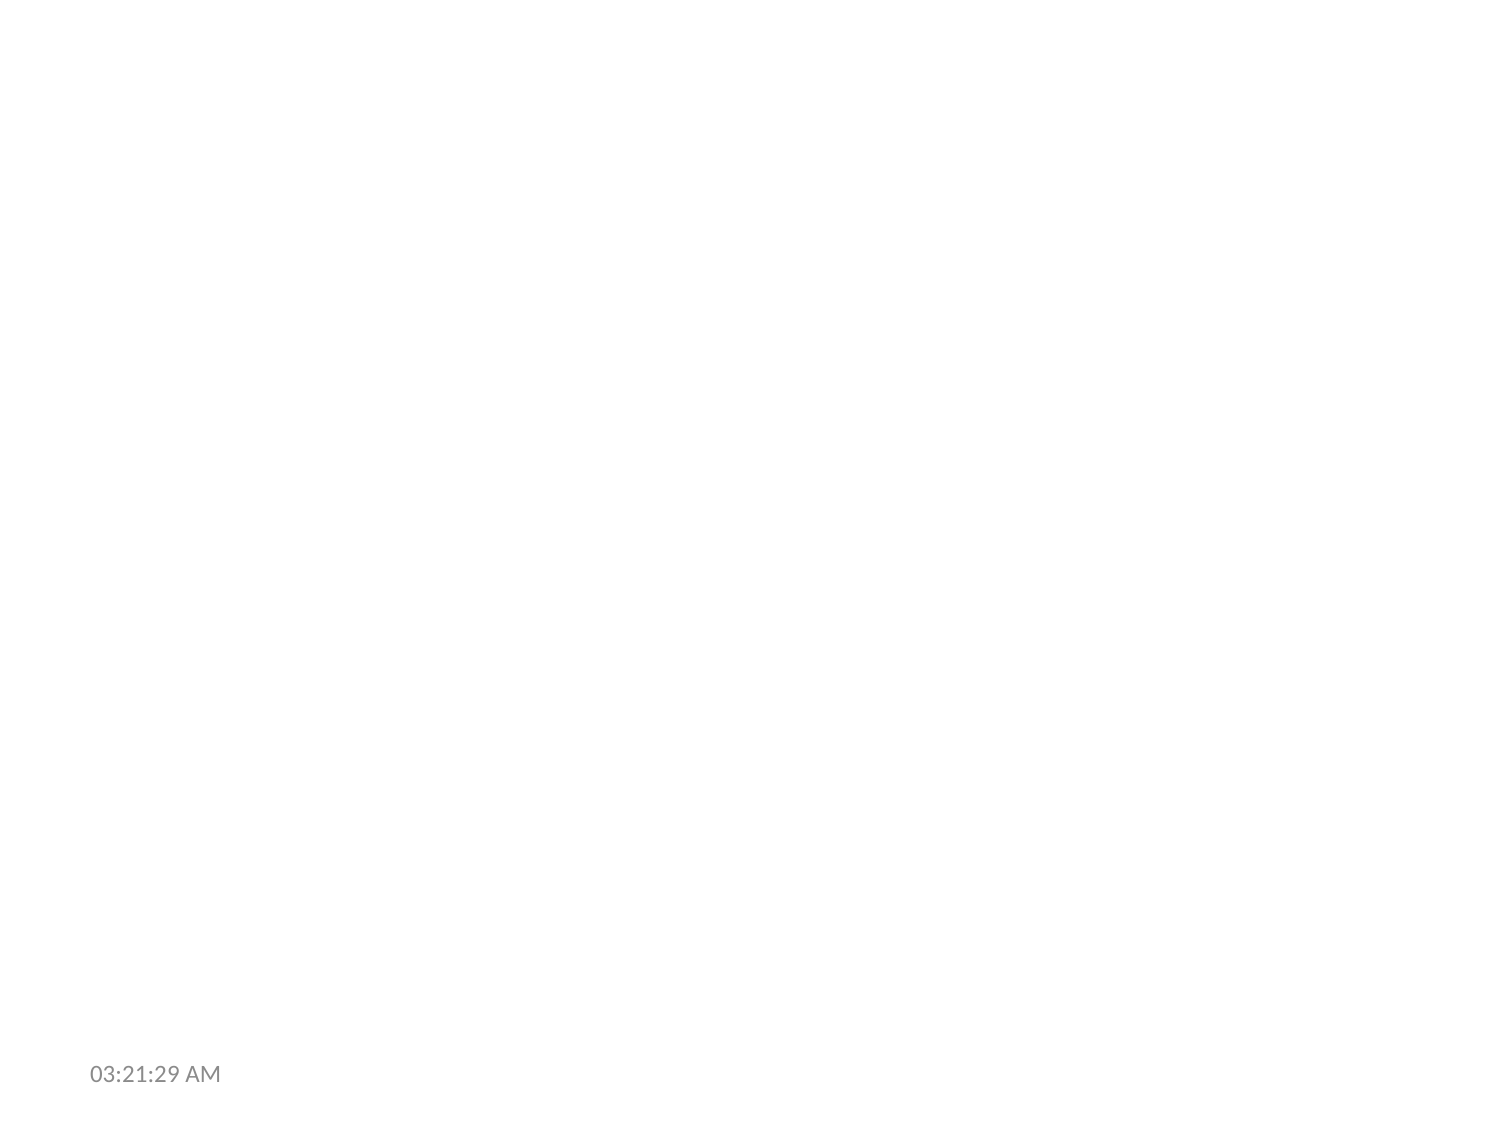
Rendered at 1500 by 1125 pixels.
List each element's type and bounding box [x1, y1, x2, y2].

slide_number [75, 1042, 425, 1103]
